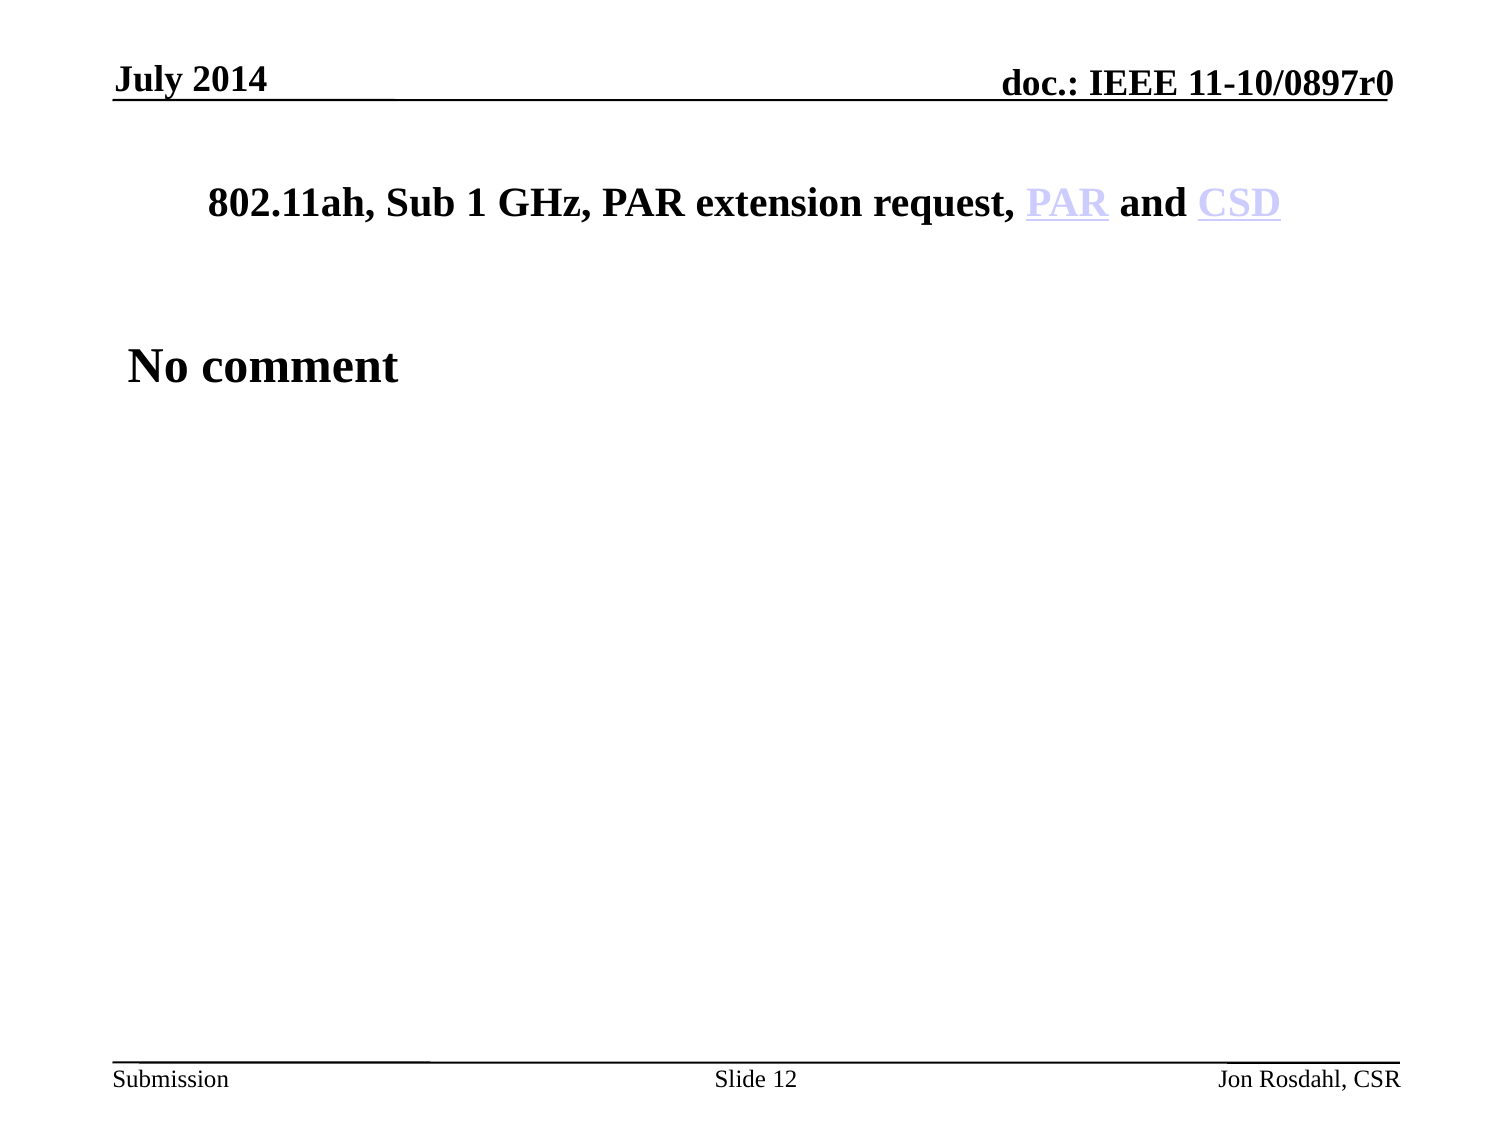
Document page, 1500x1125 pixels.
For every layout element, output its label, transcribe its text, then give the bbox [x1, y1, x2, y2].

slide_number Slide 12 [712, 1061, 800, 1123]
list No comment [112, 324, 1388, 1000]
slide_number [114, 54, 423, 100]
title 802.11ah, Sub 1 GHz, PAR extension request, PAR and CSD [112, 112, 1388, 288]
footer Jon Rosdahl, CSR [878, 1061, 1402, 1093]
